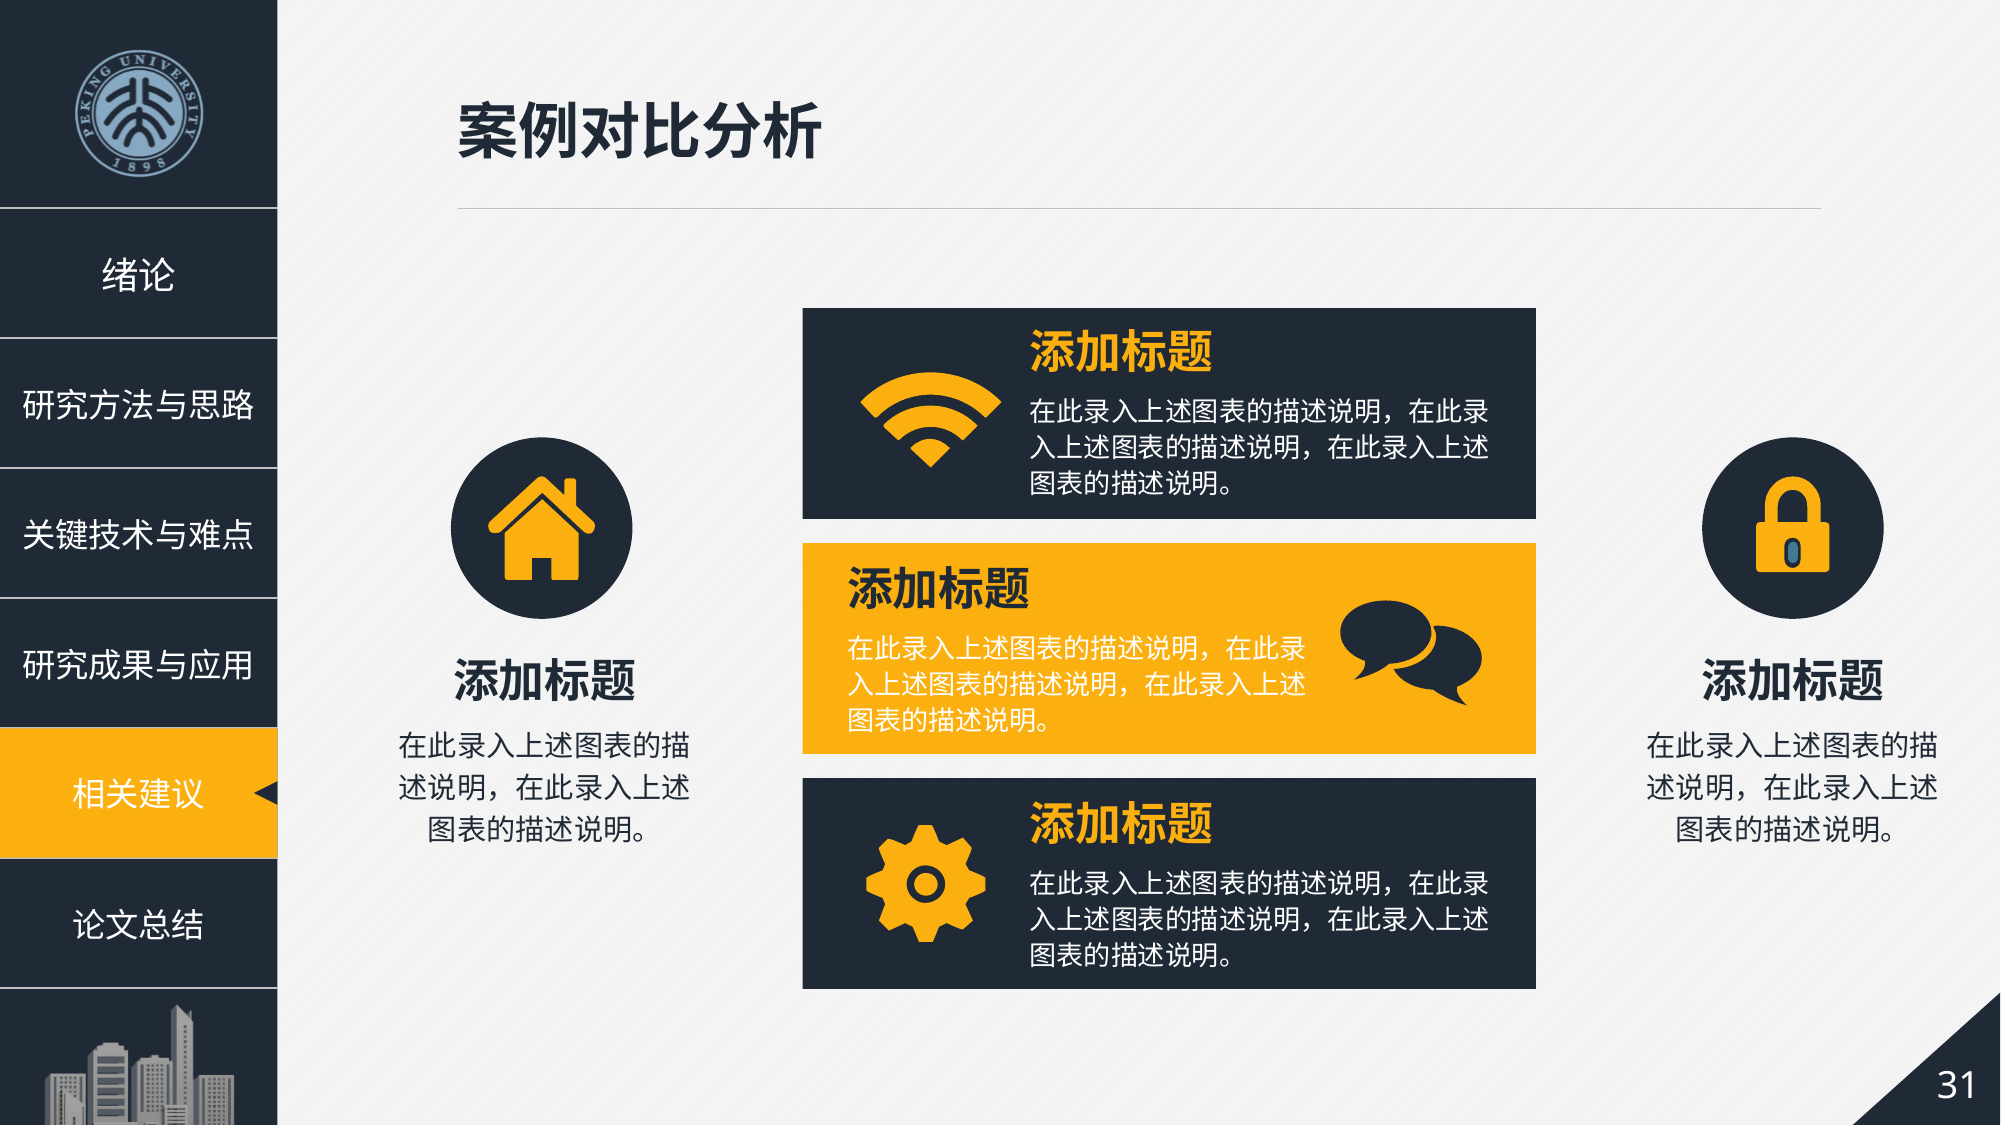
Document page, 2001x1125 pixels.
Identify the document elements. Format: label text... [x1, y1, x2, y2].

picture [16, 1004, 260, 1125]
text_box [860, 362, 1002, 468]
text_box [802, 542, 1537, 755]
text_box 在此录入上述图表的描述说明，在此录入上述图表的描述说明。 [1631, 713, 1955, 854]
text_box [450, 437, 633, 619]
text_box 在此录入上述图表的描述说明，在此录入上述图表的描述说明，在此录入上述图表的描述说明。 [1015, 856, 1519, 979]
text_box 在此录入上述图表的描述说明，在此录入上述图表的描述说明。 [383, 713, 707, 854]
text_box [1702, 437, 1884, 619]
text_box 案例对比分析 [442, 84, 839, 173]
text_box 添加标题 [1665, 644, 1921, 713]
text_box 在此录入上述图表的描述说明，在此录入上述图表的描述说明，在此录入上述图表的描述说明。 [832, 621, 1336, 744]
text_box 在此录入上述图表的描述说明，在此录入上述图表的描述说明，在此录入上述图表的描述说明。 [1015, 384, 1519, 507]
text_box 添加标题 [1015, 787, 1270, 856]
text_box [1340, 600, 1482, 706]
text_box [802, 307, 1537, 520]
text_box 添加标题 [1015, 315, 1270, 384]
text_box [802, 777, 1537, 990]
text_box 添加标题 [417, 644, 673, 713]
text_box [866, 825, 986, 942]
text_box 添加标题 [832, 552, 1087, 621]
